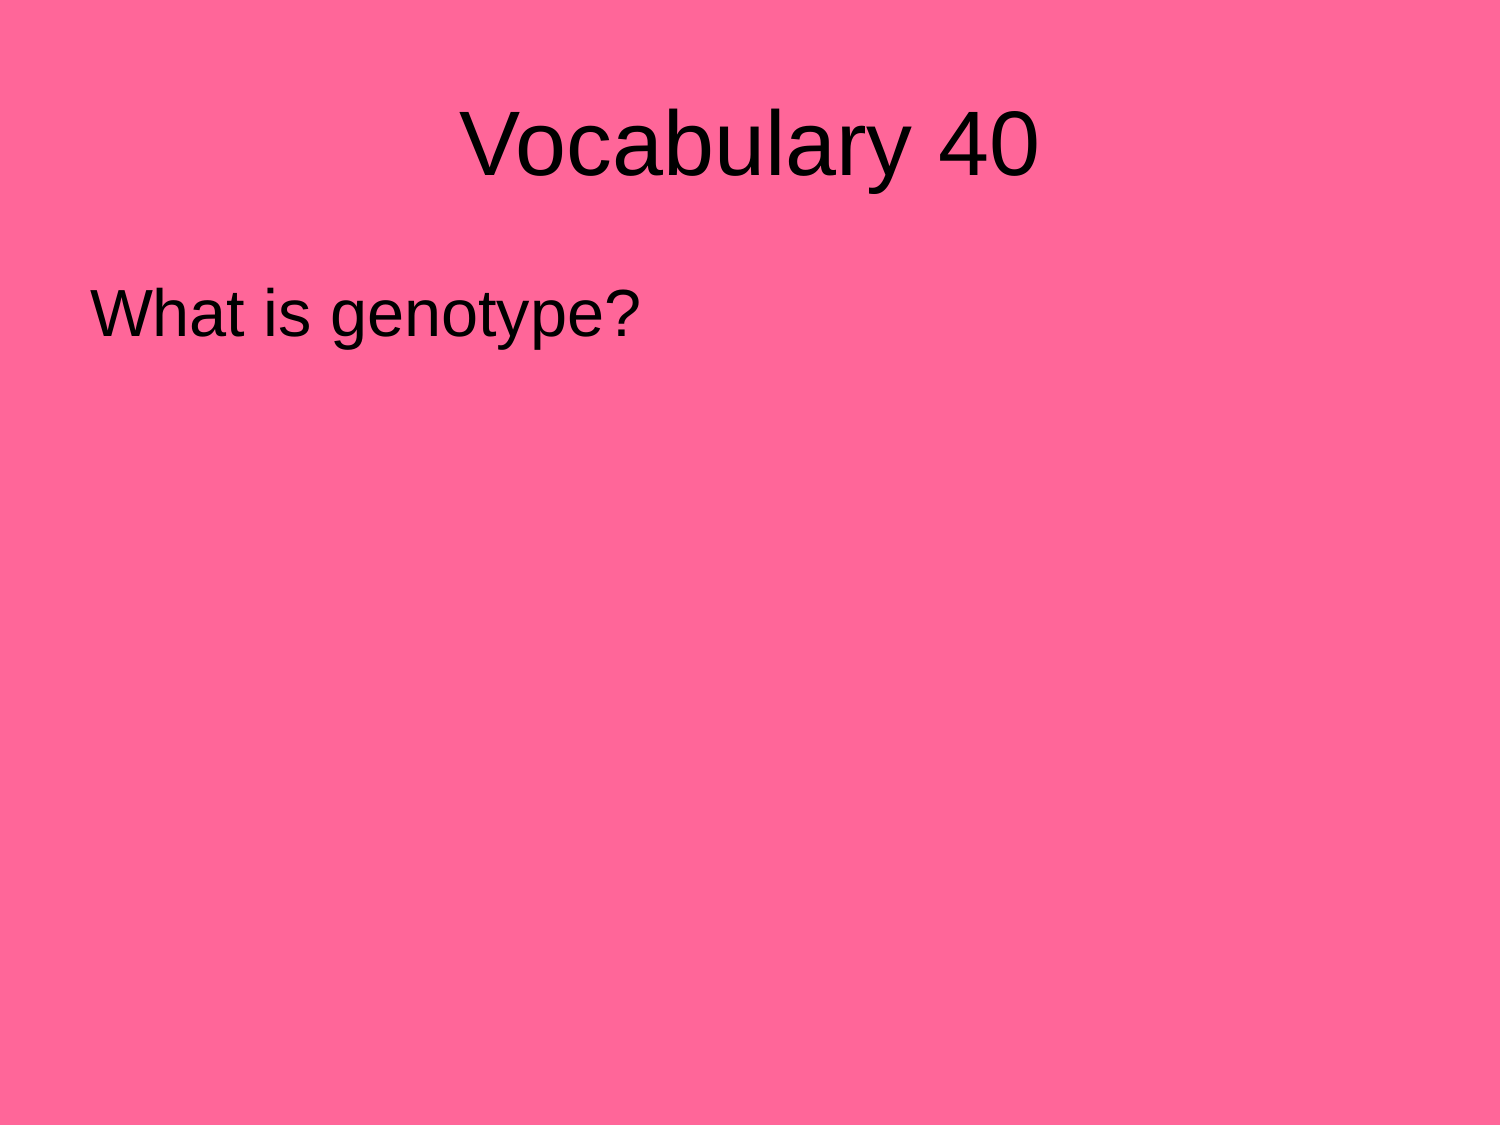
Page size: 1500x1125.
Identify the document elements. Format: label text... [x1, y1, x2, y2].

title Vocabulary 40 [74, 44, 1426, 233]
list What is genotype? [74, 262, 1426, 1006]
